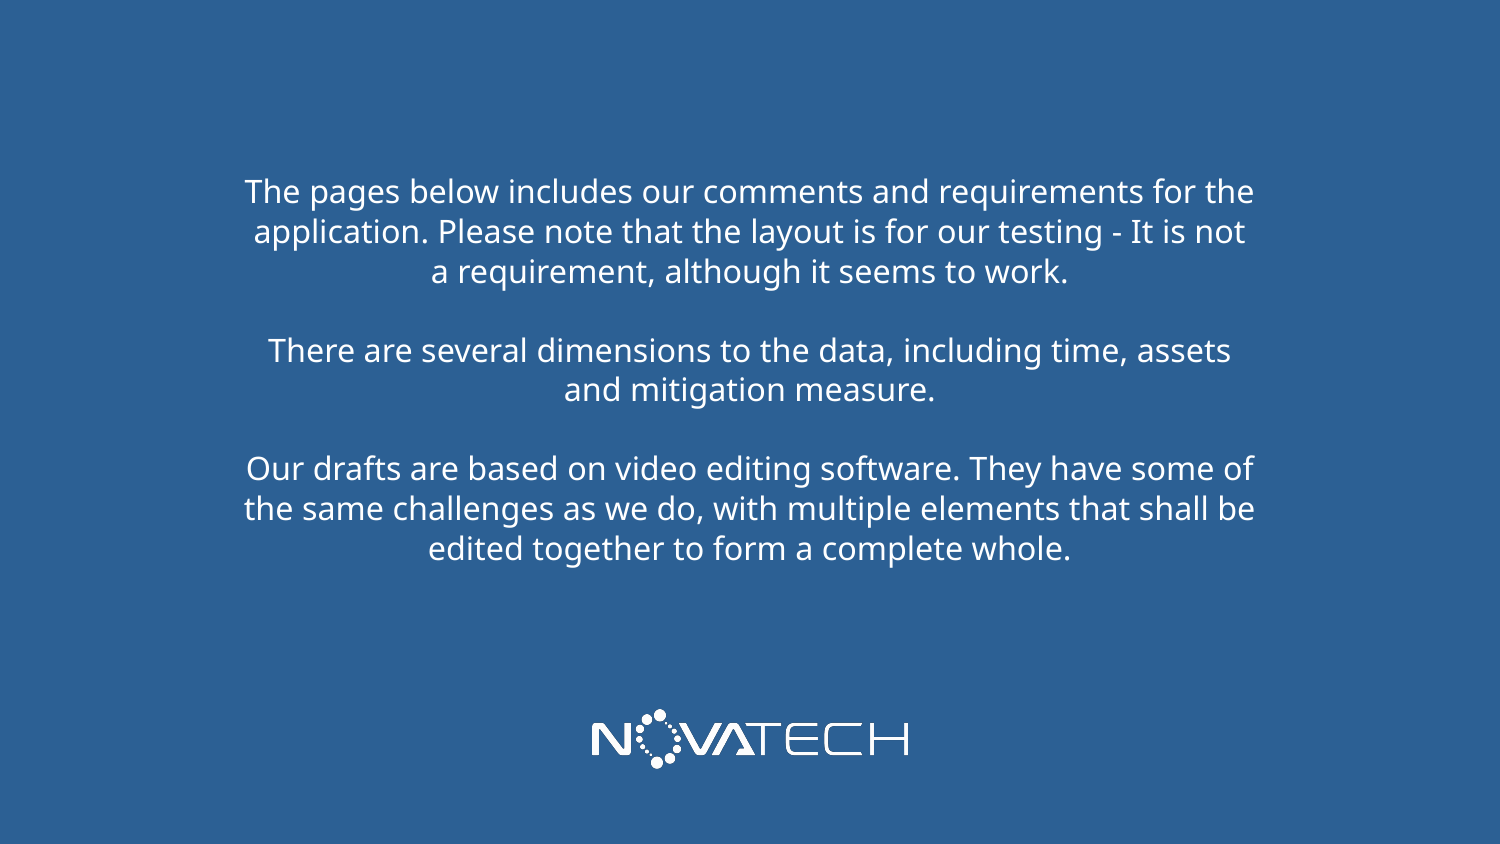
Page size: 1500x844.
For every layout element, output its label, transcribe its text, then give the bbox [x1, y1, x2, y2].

picture [592, 709, 908, 769]
title The pages below includes our comments and requirements for the application. Please note that the layout is for our testing - It is not a requirement, although it seems to work. There are several dimensions to the data, including time, assets and mitigation measure. Our drafts are based on video editing software. They have some of the same challenges as we do, with multiple elements that shall be edited together to form a complete whole. [227, 154, 1273, 586]
